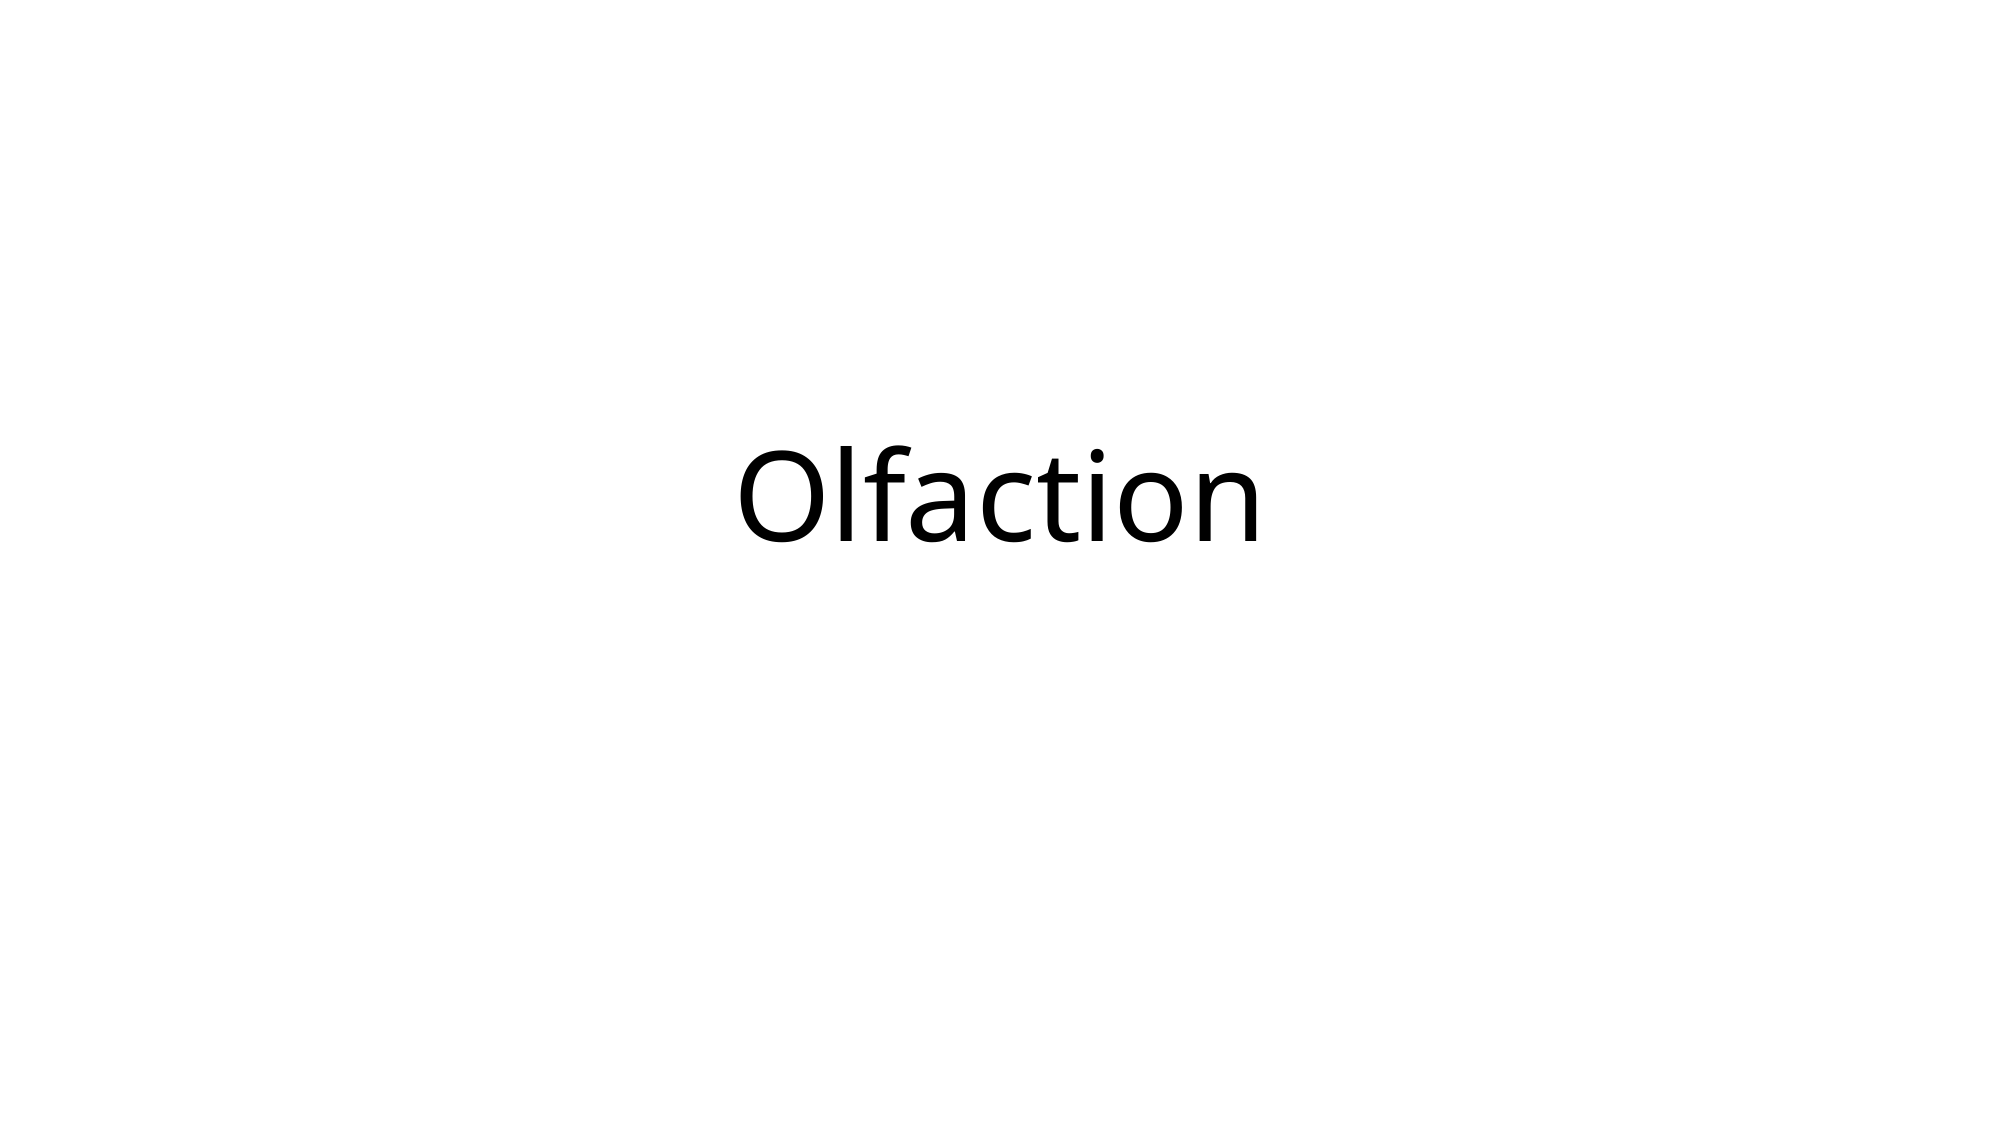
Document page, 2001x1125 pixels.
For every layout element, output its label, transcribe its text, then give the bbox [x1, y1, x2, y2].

title Olfaction [249, 184, 1750, 576]
